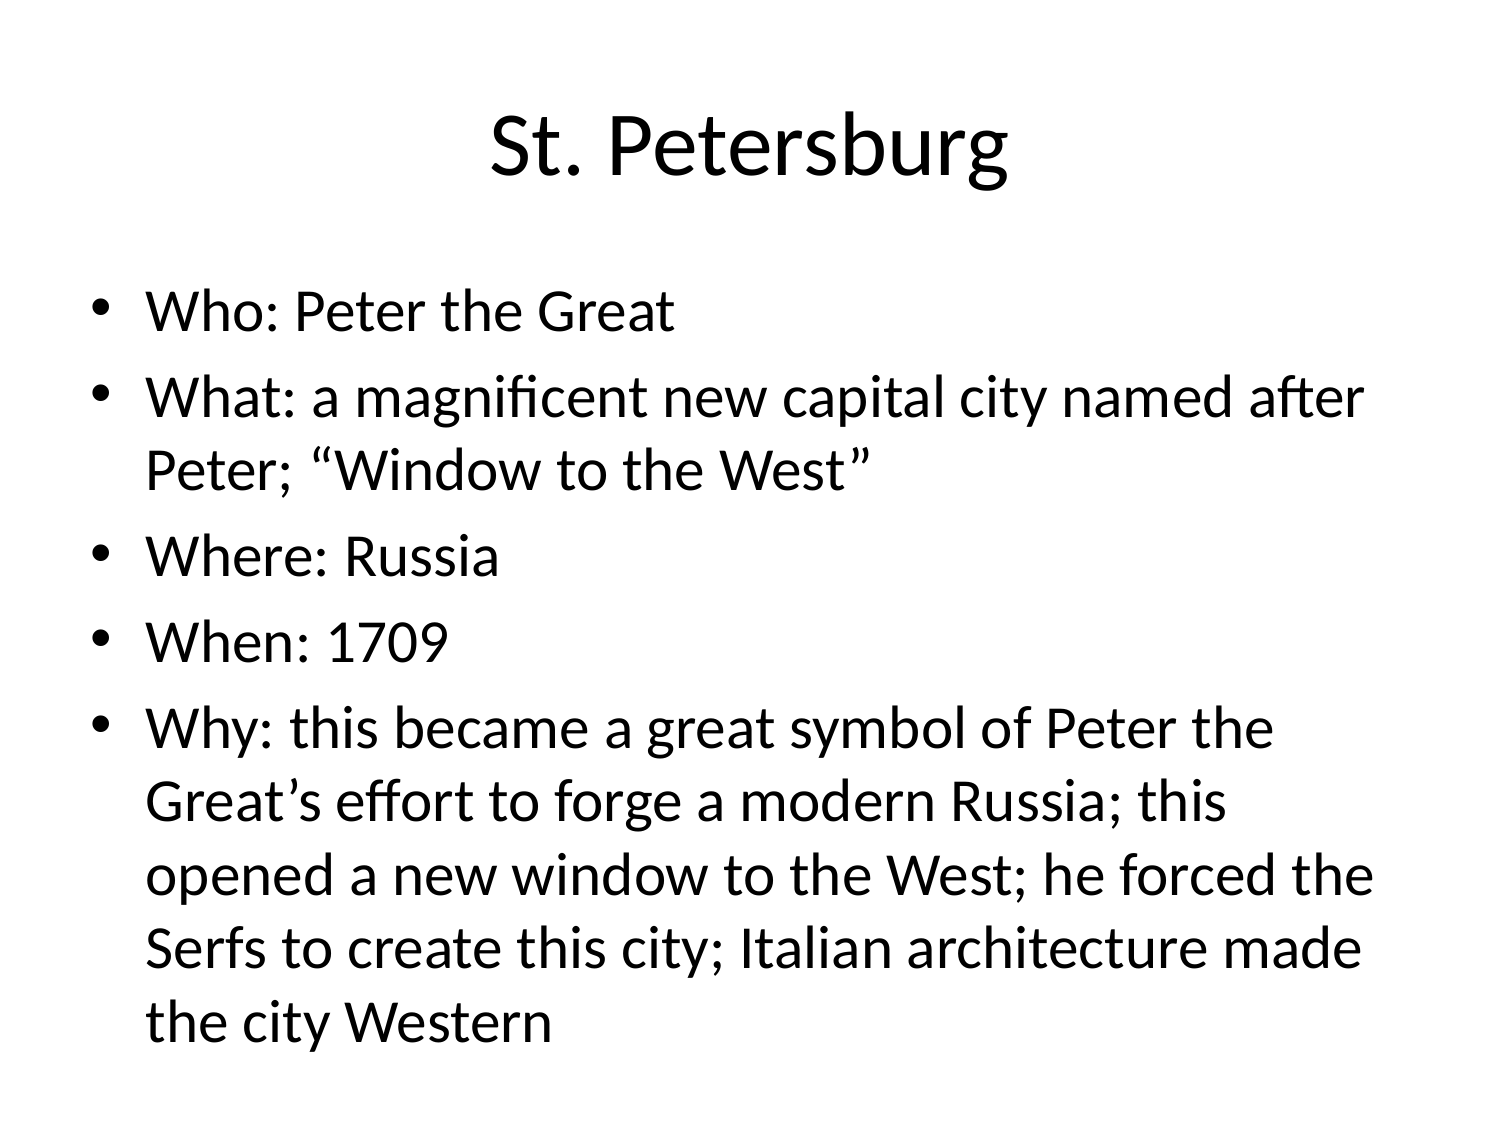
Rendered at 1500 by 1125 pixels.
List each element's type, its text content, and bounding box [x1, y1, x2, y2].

list Who: Peter the Great What: a magnificent new capital city named after Peter; “Window to the West” Where: Russia When: 1709 Why: this became a great symbol of Peter the Great’s effort to forge a modern Russia; this opened a new window to the West; he forced the Serfs to create this city; Italian architecture made the city Western [75, 262, 1438, 1063]
title St. Petersburg [75, 45, 1425, 233]
